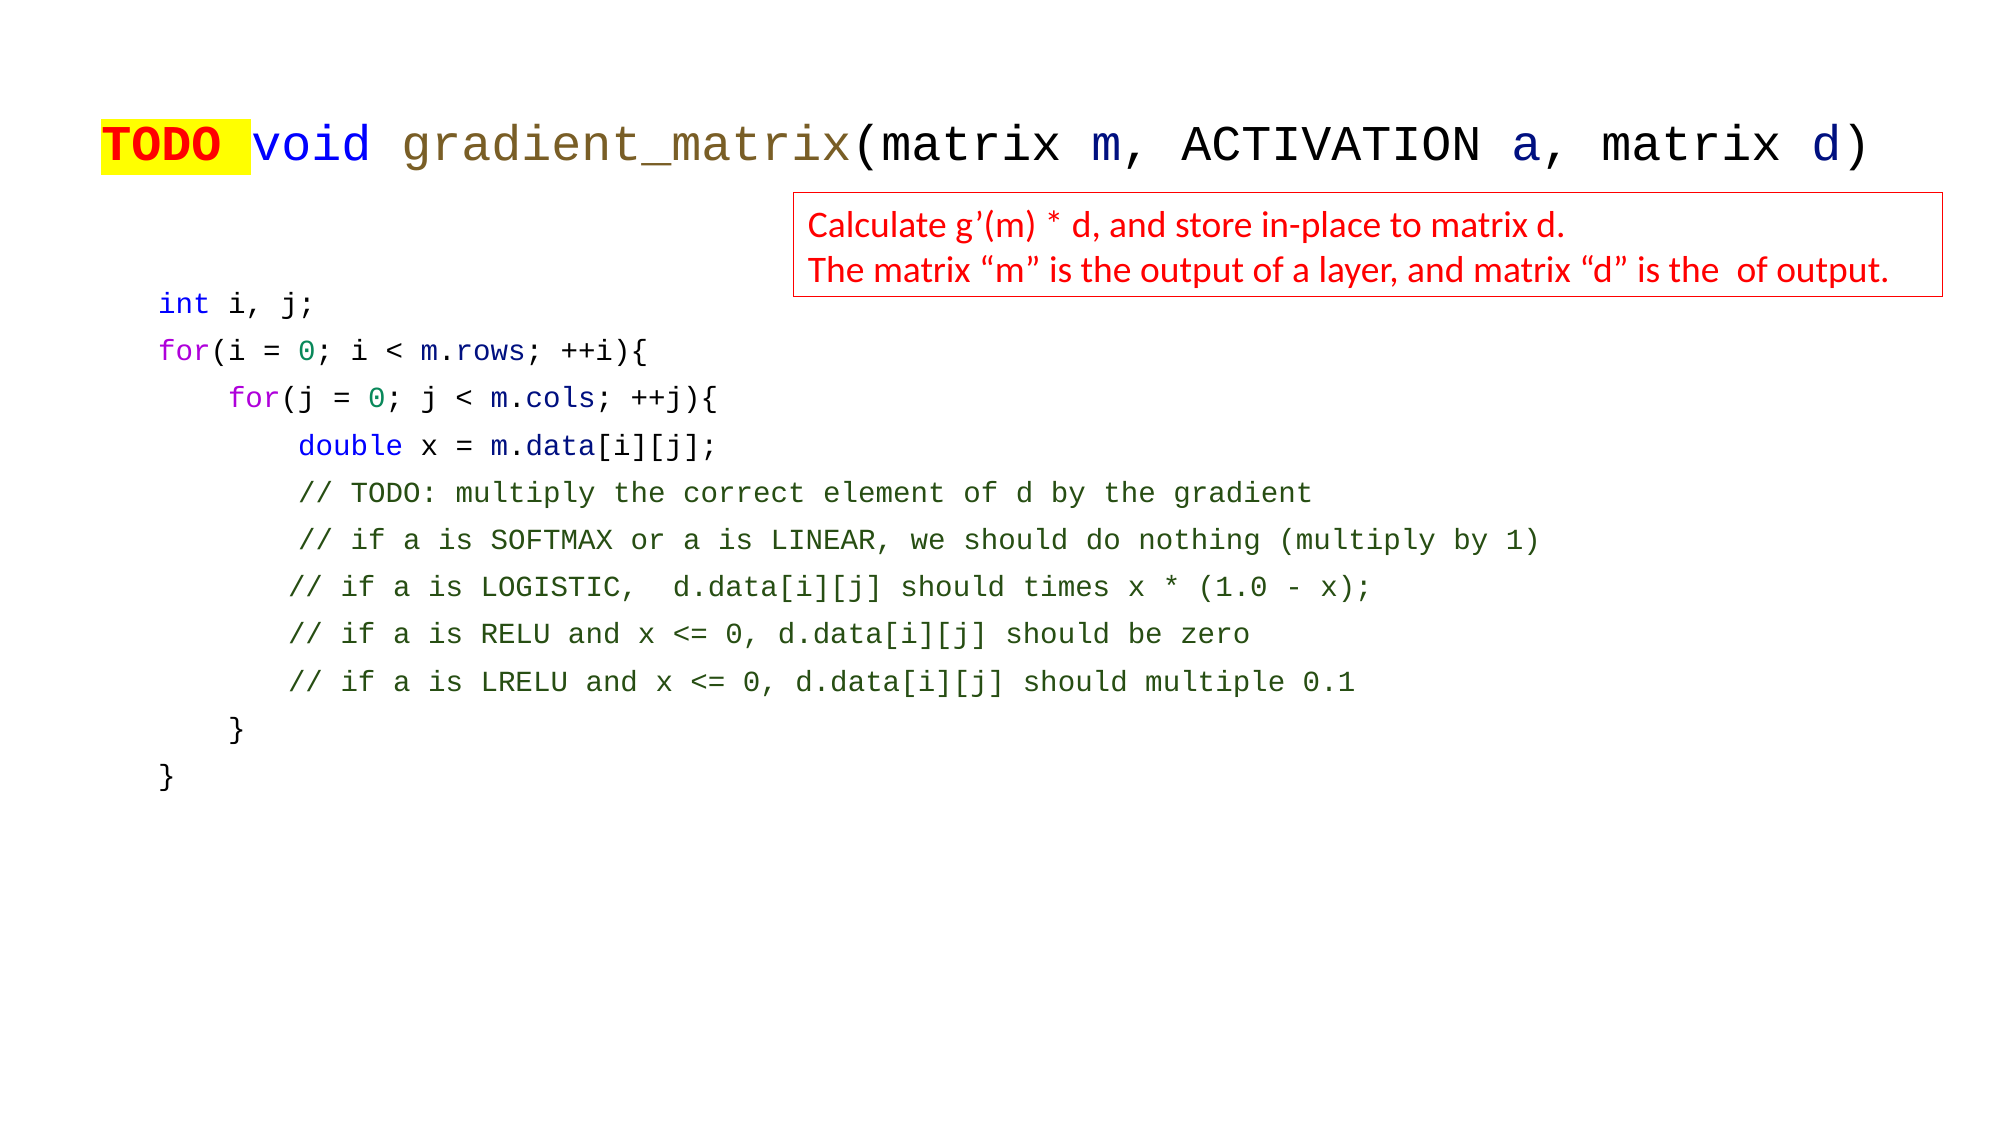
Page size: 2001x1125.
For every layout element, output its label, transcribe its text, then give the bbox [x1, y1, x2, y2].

title TODO void gradient_matrix(matrix m, ACTIVATION a, matrix d) [68, 97, 1932, 223]
list int i, j; for(i = 0; i < m.rows; ++i){ for(j = 0; j < m.cols; ++j){ double x = m.data[i][j]; // TODO: multiply the correct element of d by the gradient // if a is SOFTMAX or a is LINEAR, we should do nothing (multiply by 1) // if a is LOGISTIC, d.data[i][j] should times x * (1.0 - x); // if a is RELU and x <= 0, d.data[i][j] should be zero // if a is LRELU and x <= 0, d.data[i][j] should multiple 0.1 } } [68, 252, 1932, 1000]
